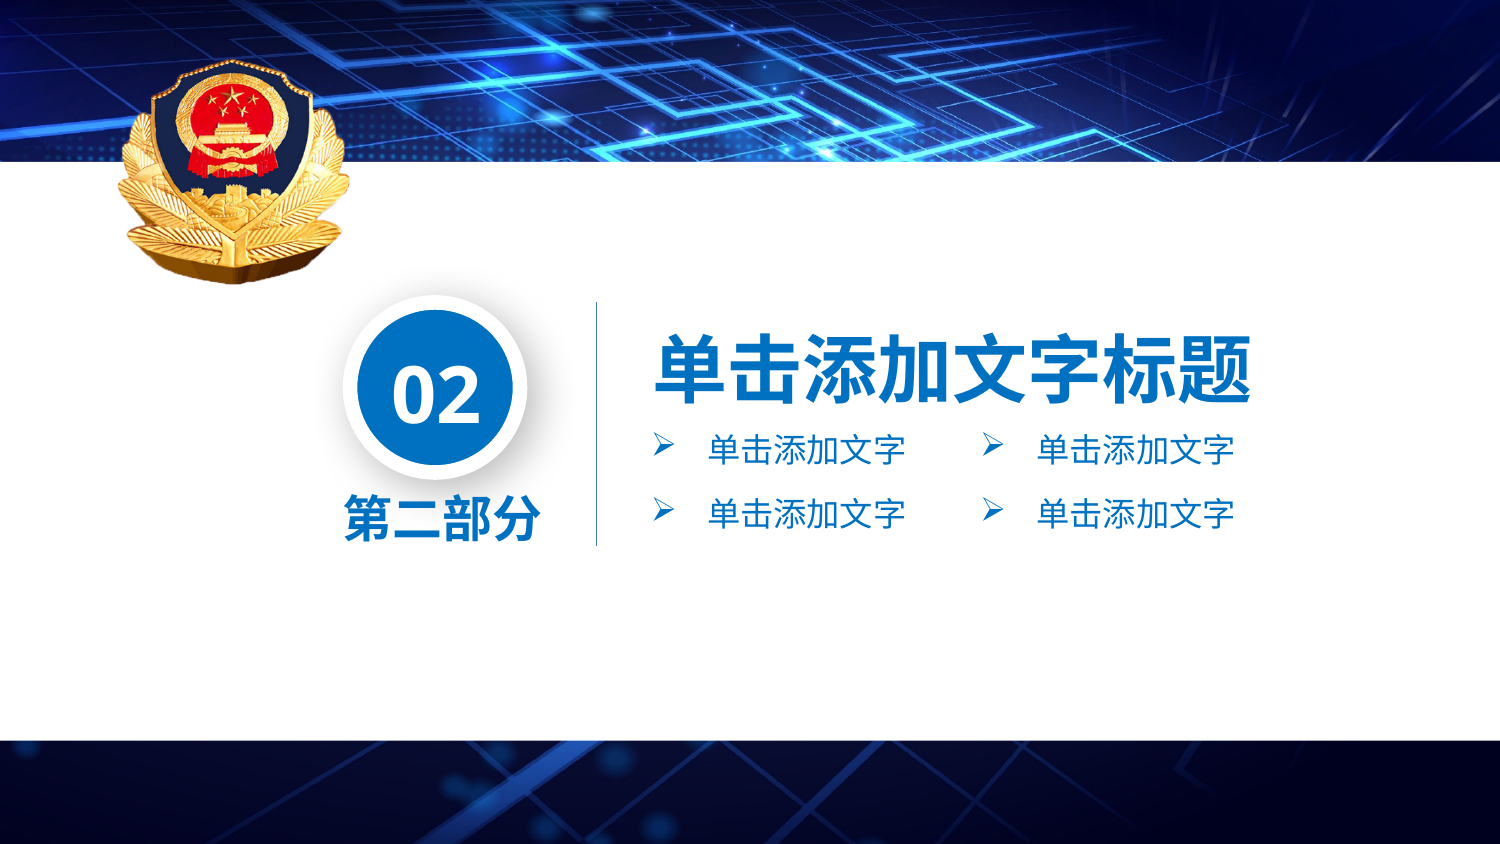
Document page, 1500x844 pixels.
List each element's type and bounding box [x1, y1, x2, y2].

text_box [349, 302, 521, 473]
picture [0, 0, 1500, 844]
